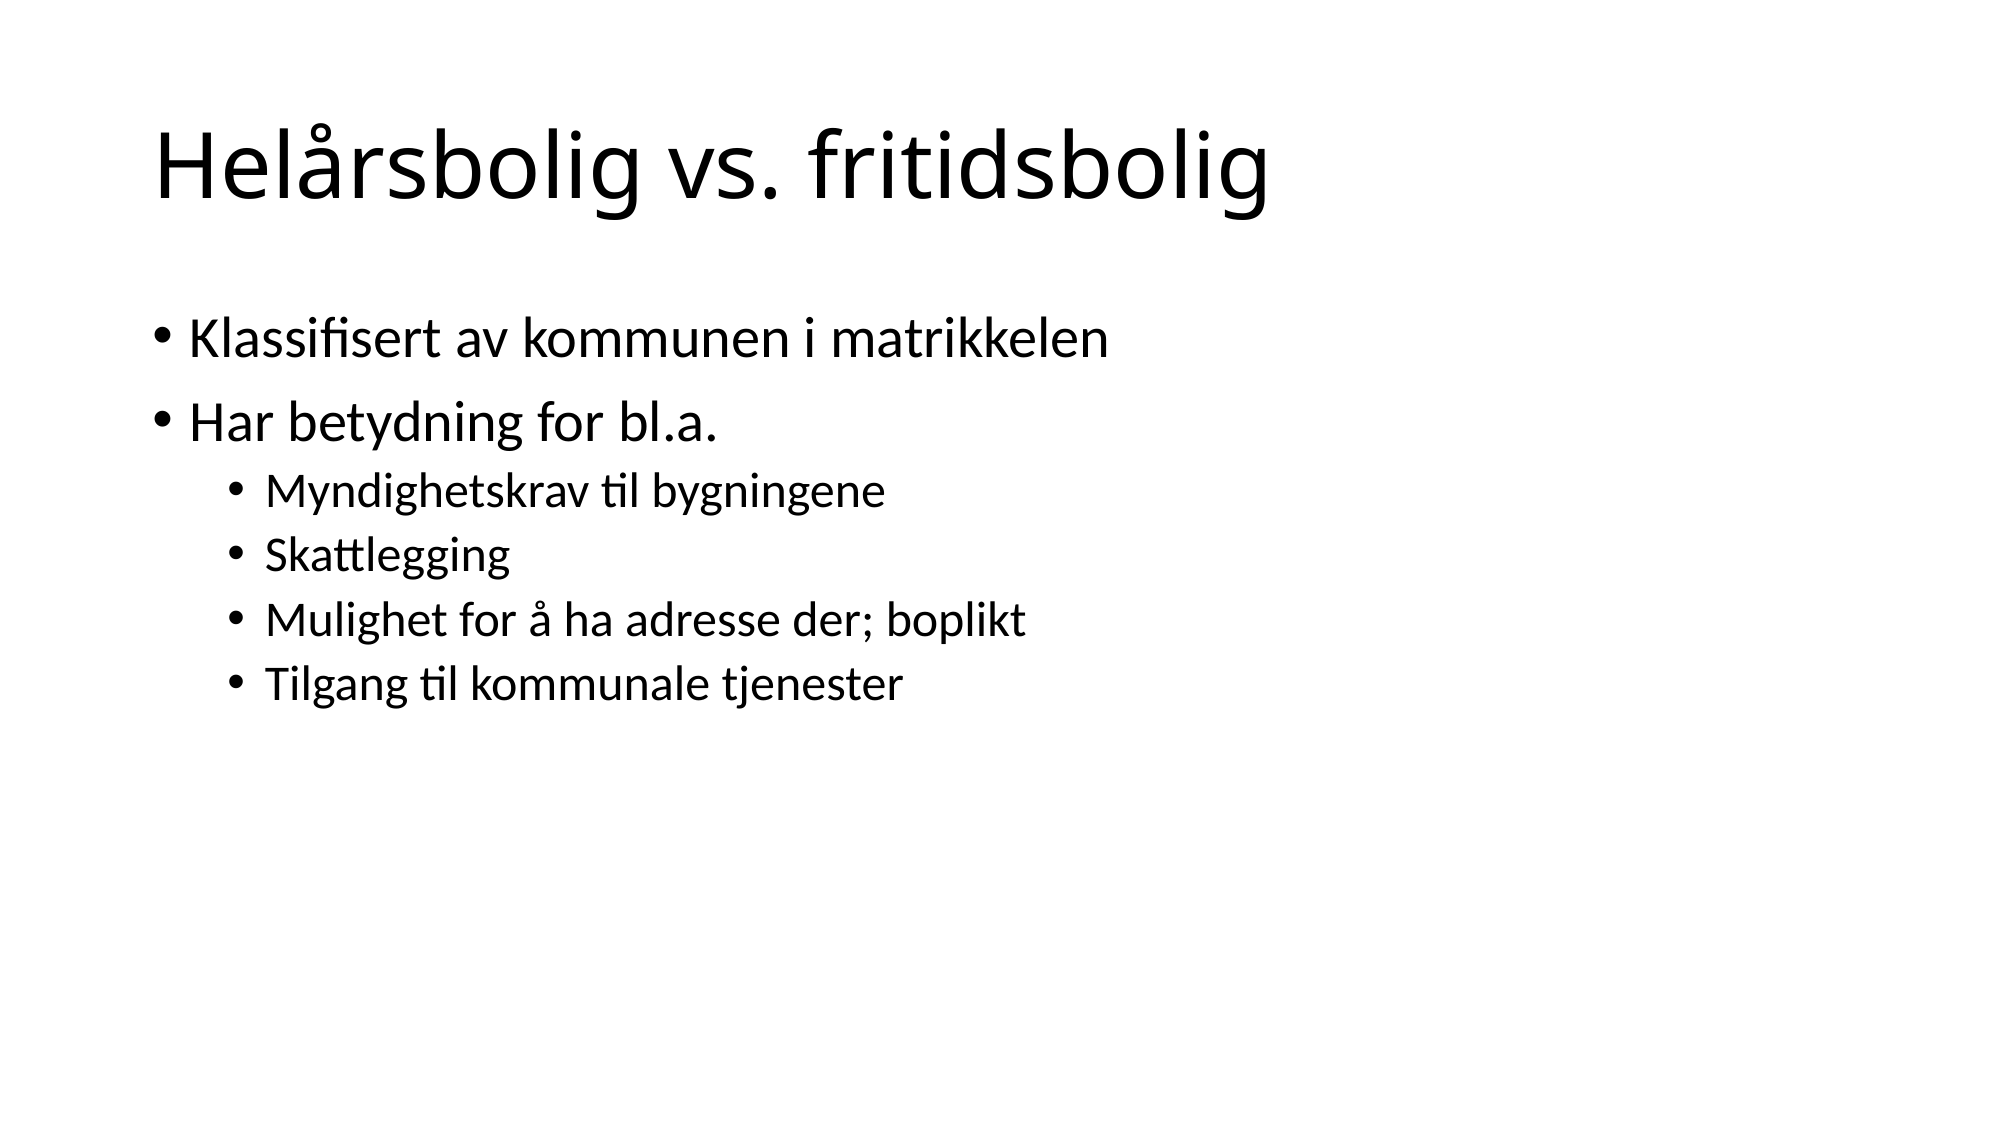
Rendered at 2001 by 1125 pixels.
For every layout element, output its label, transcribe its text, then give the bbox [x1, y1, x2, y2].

title Helårsbolig vs. fritidsbolig [137, 59, 1863, 278]
list Klassifisert av kommunen i matrikkelen Har betydning for bl.a. Myndighetskrav til bygningene Skattlegging Mulighet for å ha adresse der; boplikt Tilgang til kommunale tjenester [137, 299, 1863, 1014]
